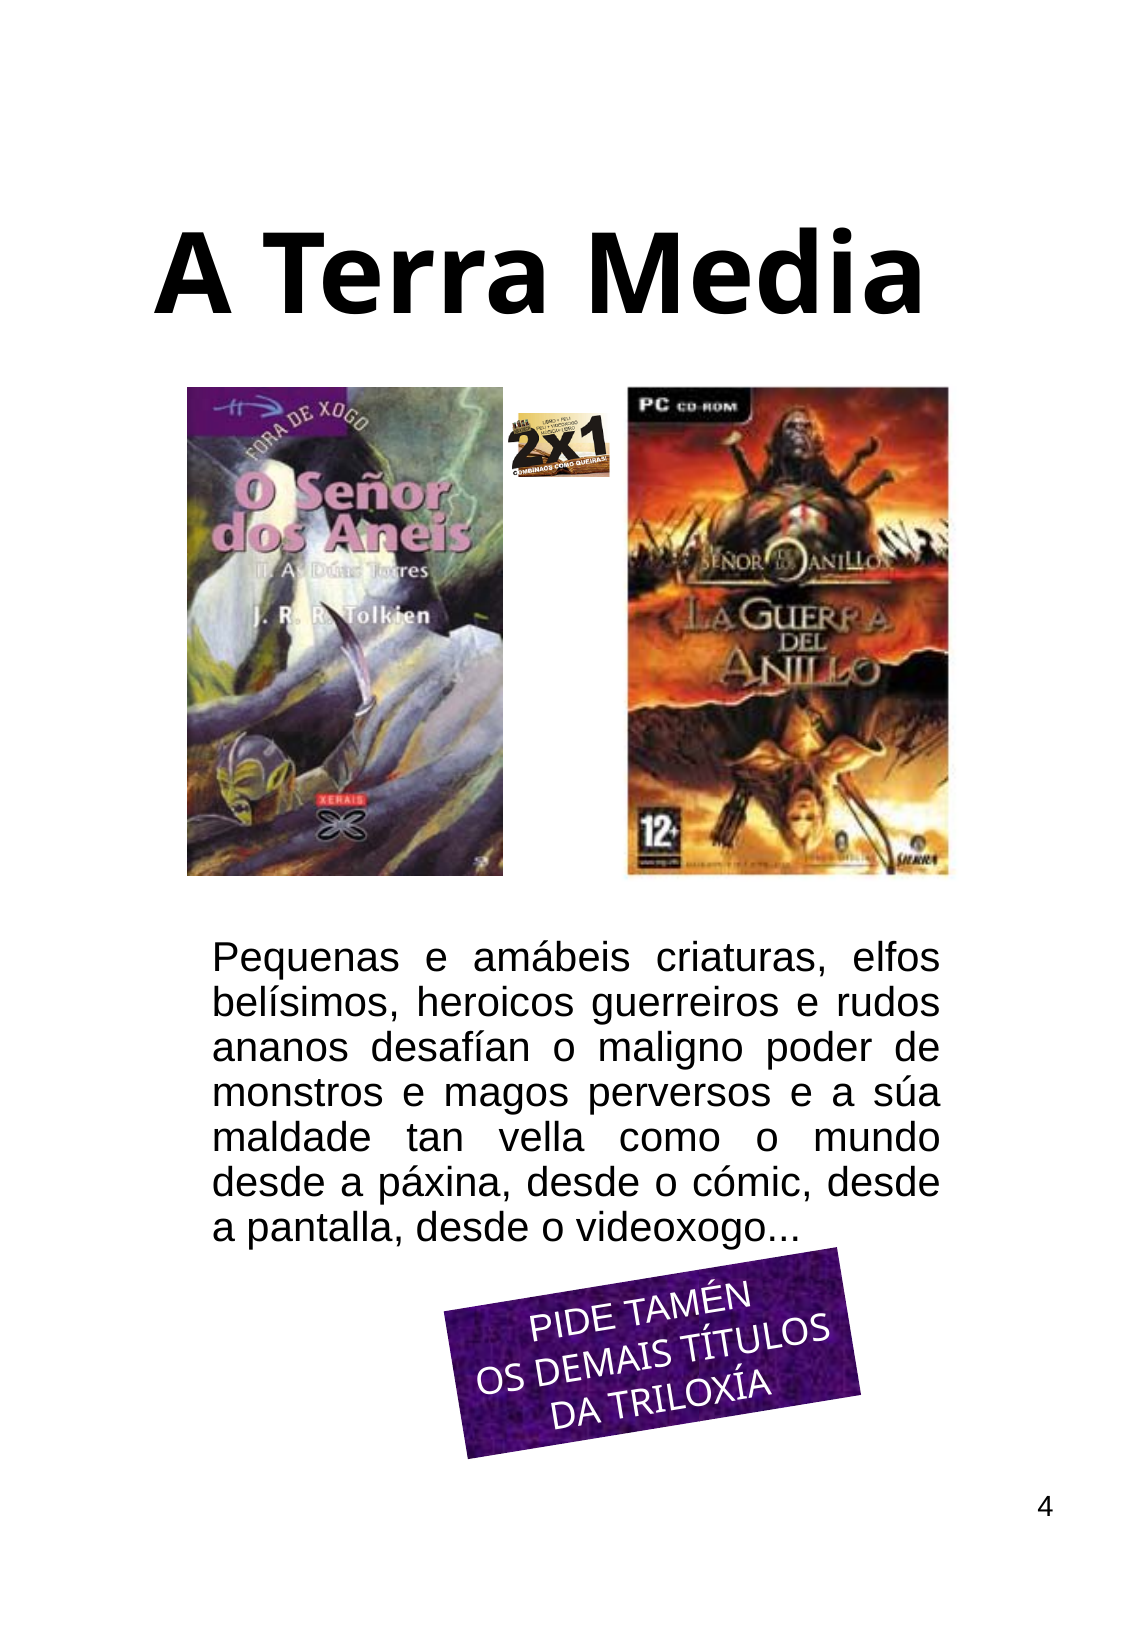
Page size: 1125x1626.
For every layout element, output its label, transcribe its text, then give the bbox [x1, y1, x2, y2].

text_box PIDE TAMÉN OS DEMAIS TÍTULOS DA TRILOXÍA [443, 1247, 862, 1460]
slide_number 4 [806, 1479, 1069, 1593]
picture [187, 387, 503, 876]
picture [508, 355, 1044, 908]
list Pequenas e amábeis criaturas, elfos belísimos, heroicos guerreiros e rudos ananos desafían o maligno poder de monstros e magos perversos e a súa maldade tan vella como o mundo desde a páxina, desde o cómic, desde a pantalla, desde o videoxogo... [140, 927, 957, 1294]
title A Terra Media [34, 132, 1048, 404]
